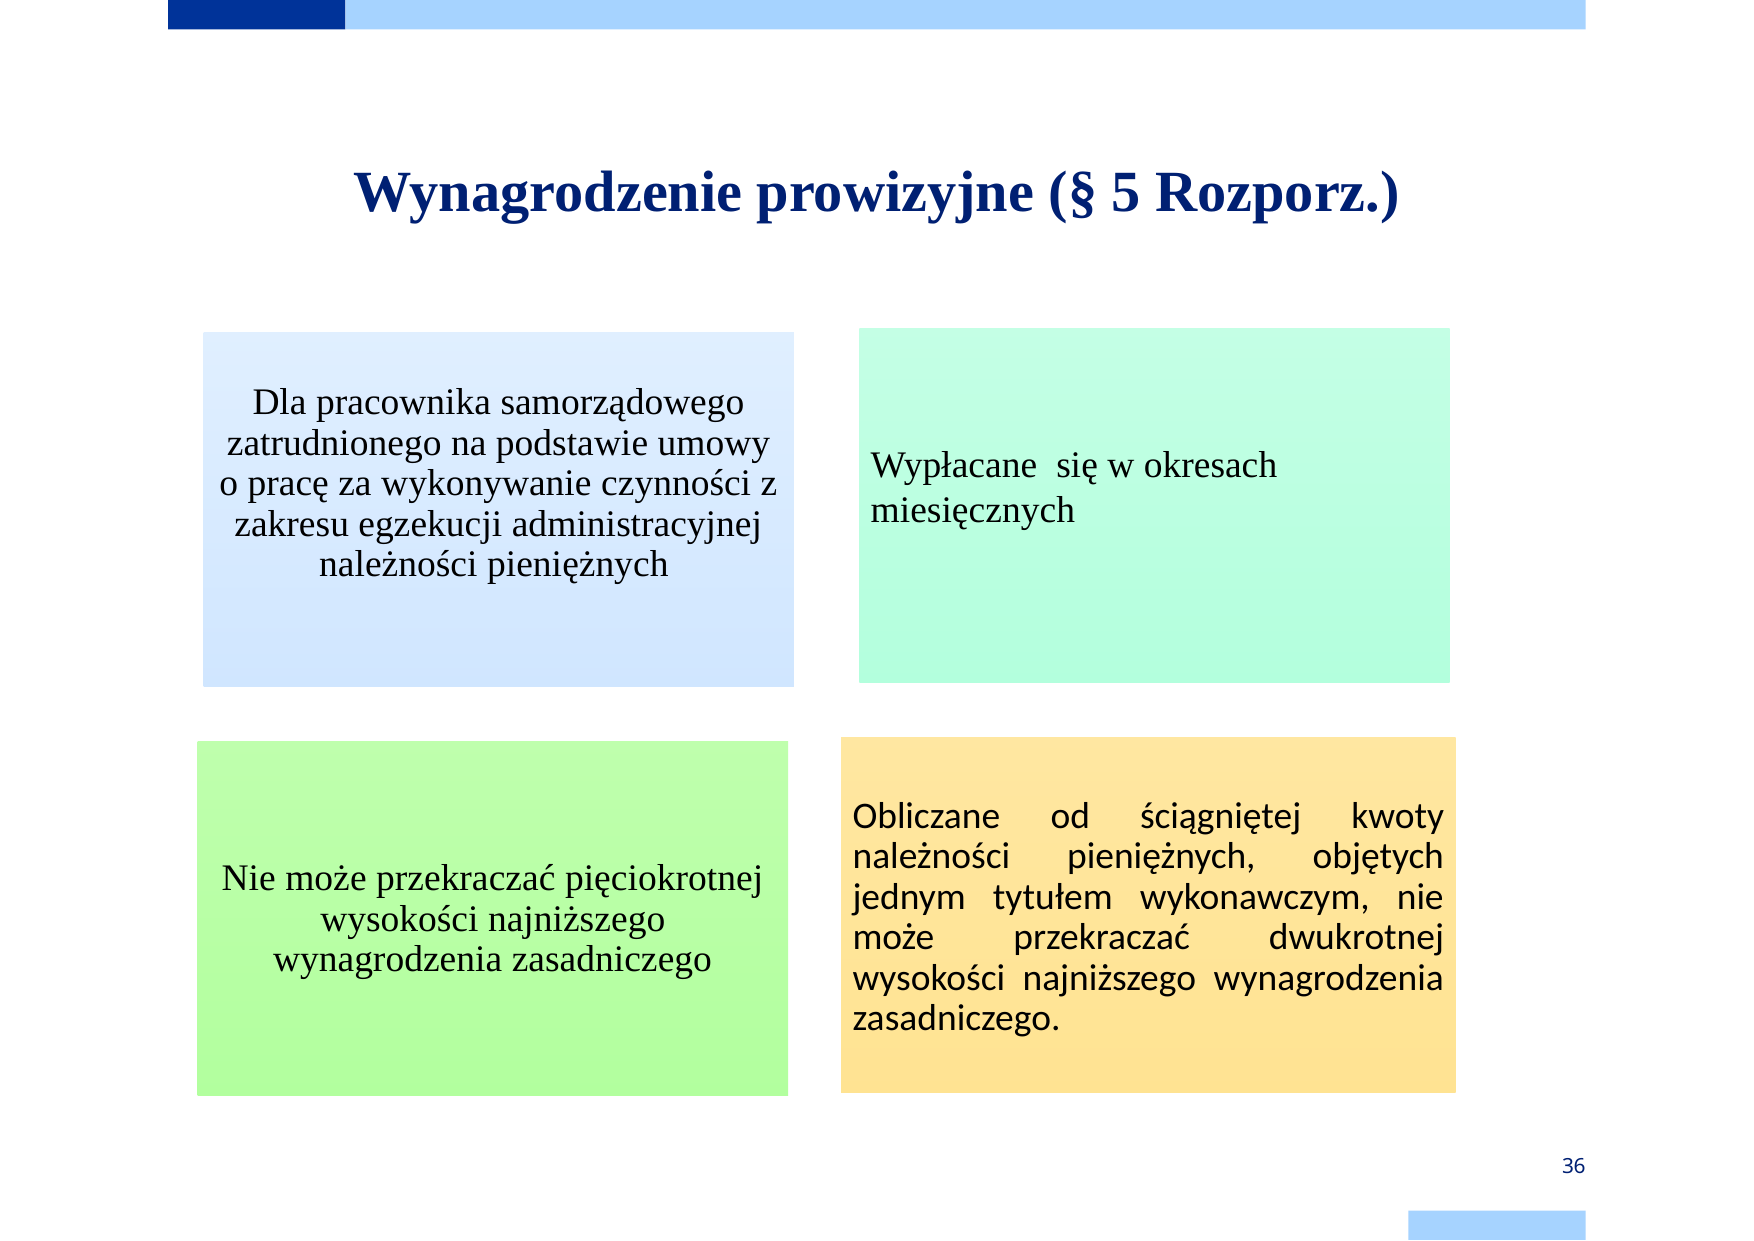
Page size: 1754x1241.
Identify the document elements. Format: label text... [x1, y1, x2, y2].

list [120, 328, 1539, 1097]
slide_number 36 [1408, 1151, 1586, 1182]
title Wynagrodzenie prowizyjne (§ 5 Rozporz.) [168, 147, 1586, 325]
